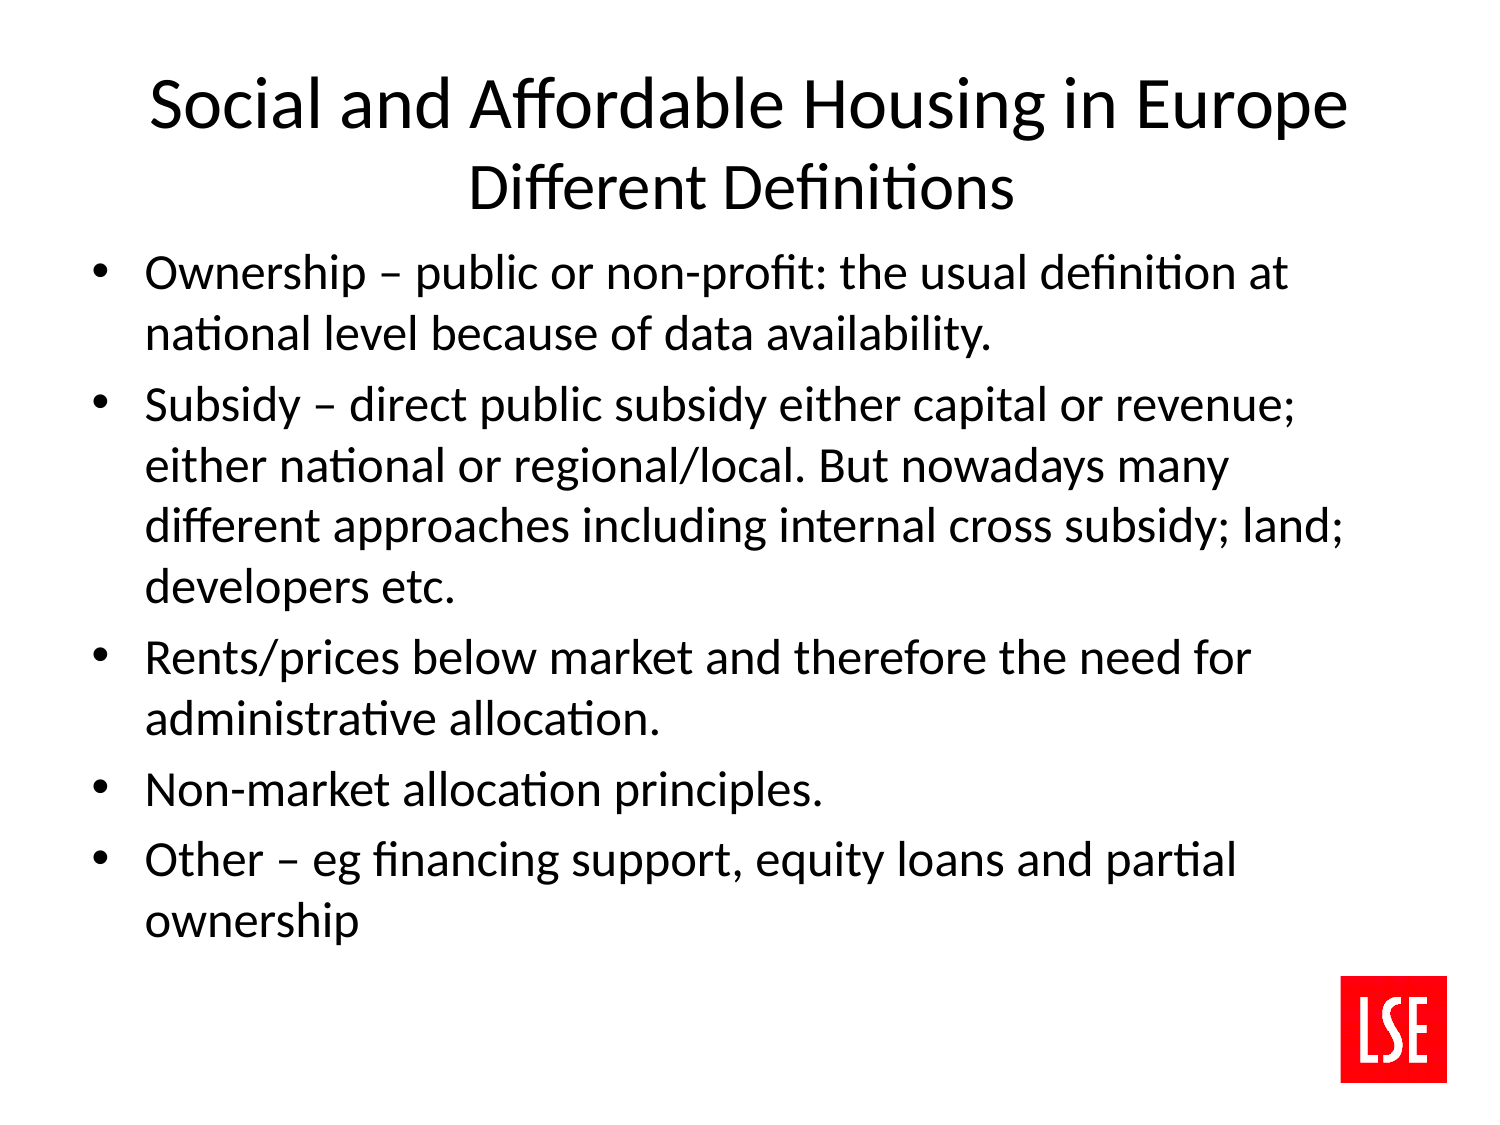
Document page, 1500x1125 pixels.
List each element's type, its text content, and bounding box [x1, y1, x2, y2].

picture [1340, 975, 1448, 1083]
title Social and Affordable Housing in Europe Different Definitions [75, 45, 1425, 233]
list Ownership – public or non-profit: the usual definition at national level because of data availability. Subsidy – direct public subsidy either capital or revenue; either national or regional/local. But nowadays many different approaches including internal cross subsidy; land; developers etc. Rents/prices below market and therefore the need for administrative allocation. Non-market allocation principles. Other – eg financing support, equity loans and partial ownership [76, 231, 1427, 958]
